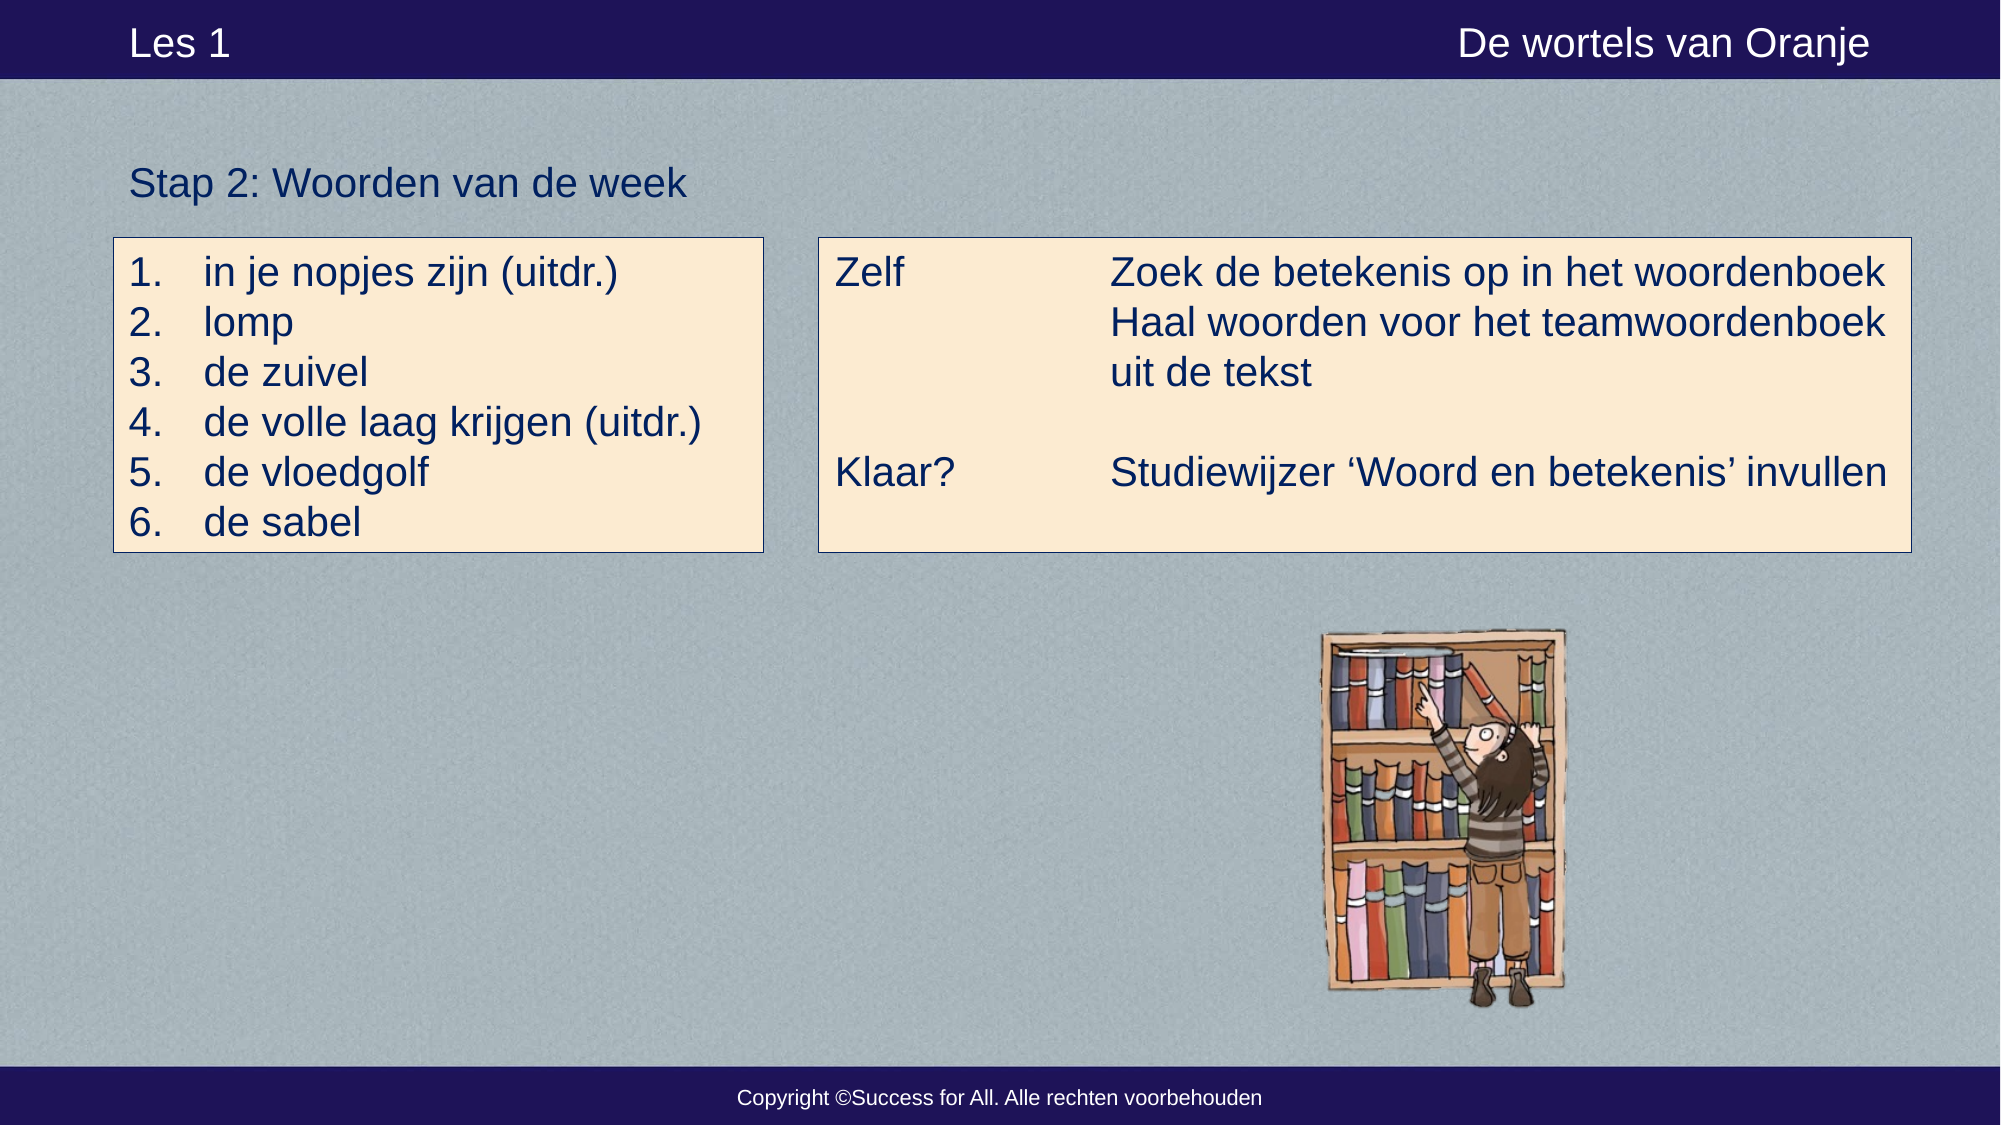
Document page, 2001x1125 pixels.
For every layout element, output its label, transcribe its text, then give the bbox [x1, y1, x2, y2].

text_box Les 1 [114, 8, 354, 73]
text_box Zelf Zoek de betekenis op in het woordenboek Haal woorden voor het teamwoordenboek uit de tekst Klaar? Studiewijzer ‘Woord en betekenis’ invullen [818, 237, 1912, 553]
text_box in je nopjes zijn (uitdr.) lomp de zuivel de volle laag krijgen (uitdr.) de vloedgolf de sabel [113, 237, 764, 553]
text_box Copyright ©Success for All. Alle rechten voorbehouden [0, 1076, 2000, 1125]
picture [0, 0, 2001, 1125]
text_box Stap 2: Woorden van de week [113, 148, 1635, 214]
text_box De wortels van Oranje [999, 8, 1886, 73]
